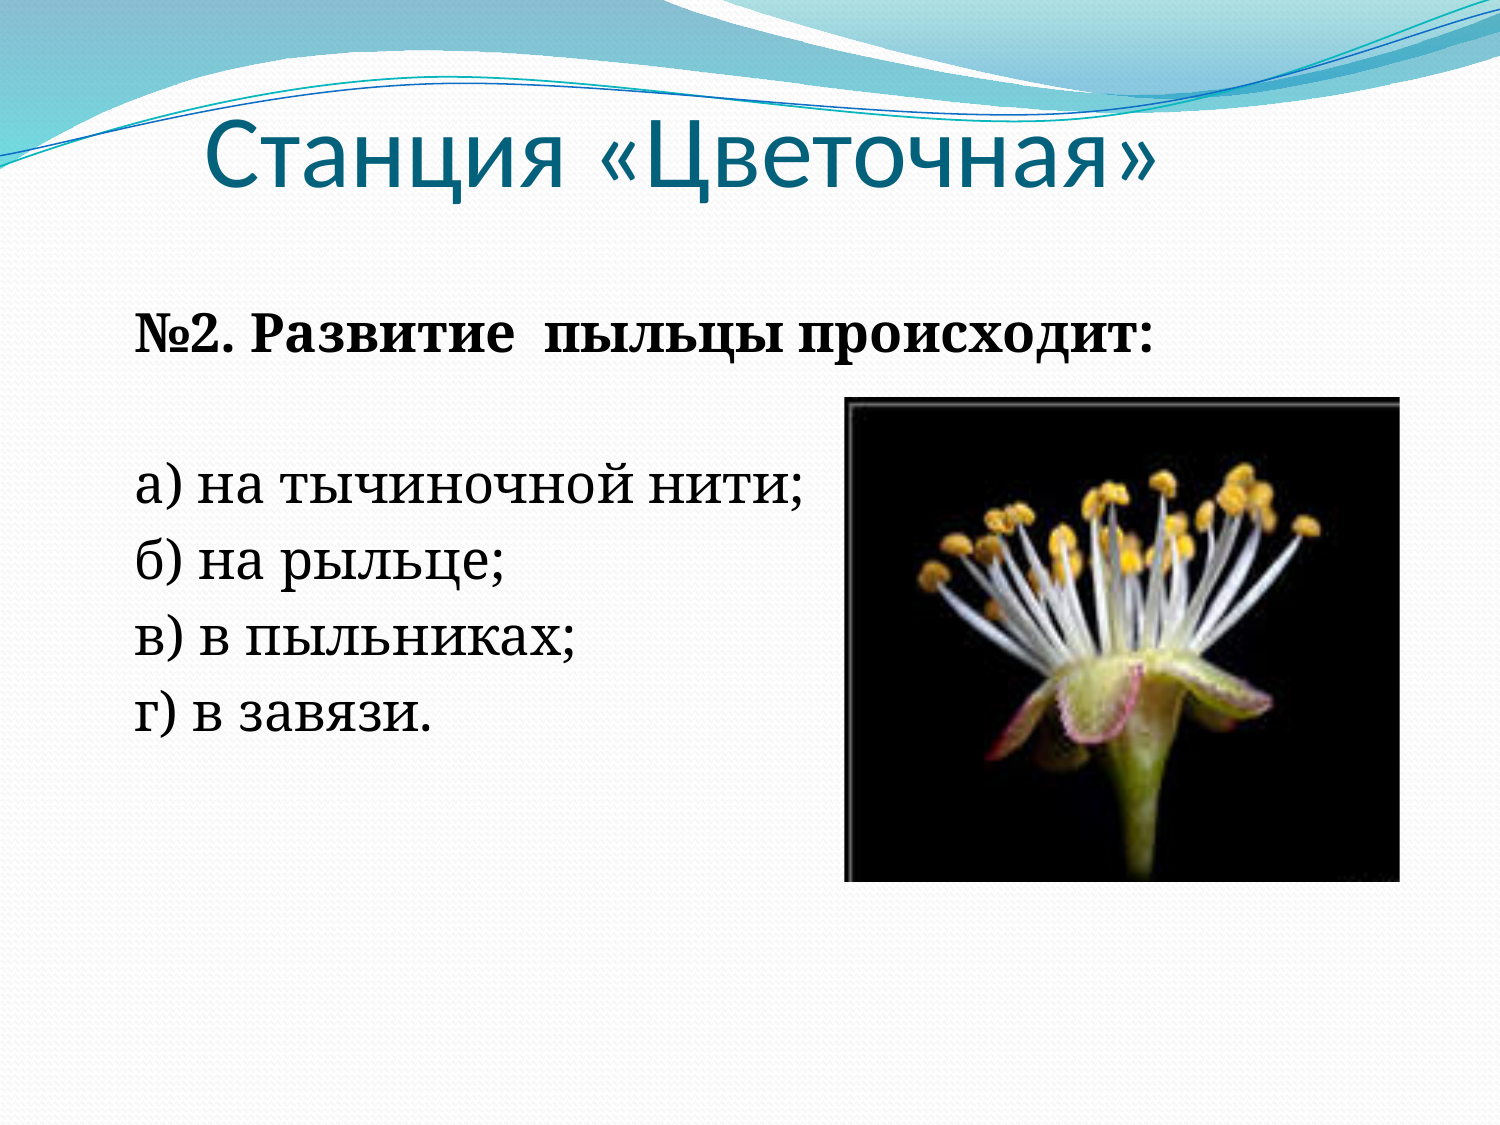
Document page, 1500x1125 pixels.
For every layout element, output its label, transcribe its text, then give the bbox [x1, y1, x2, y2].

picture [844, 396, 1400, 882]
title Станция «Цветочная» [100, 66, 1270, 209]
list №2. Развитие пыльцы происходит: а) на тычиночной нити; б) на рыльце; в) в пыльниках; г) в завязи. [75, 290, 1425, 1038]
